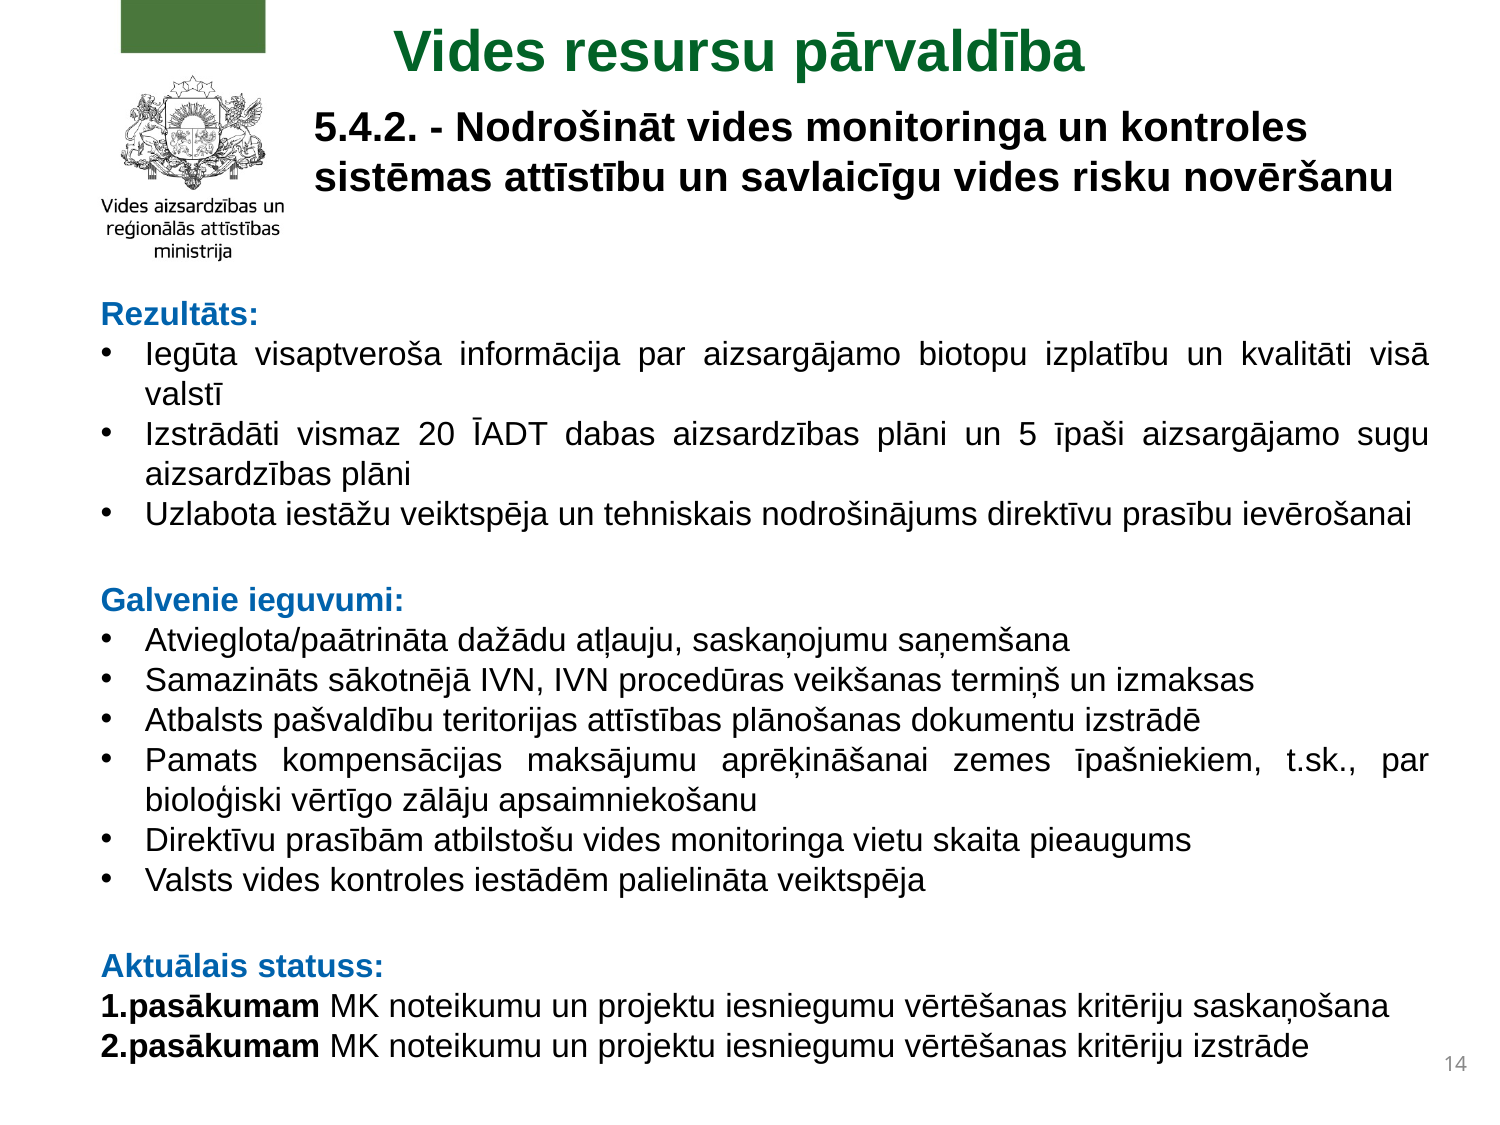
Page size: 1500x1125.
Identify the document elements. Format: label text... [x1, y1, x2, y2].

list Rezultāts: Iegūta visaptveroša informācija par aizsargājamo biotopu izplatību un kvalitāti visā valstī Izstrādāti vismaz 20 ĪADT dabas aizsardzības plāni un 5 īpaši aizsargājamo sugu aizsardzības plāni Uzlabota iestāžu veiktspēja un tehniskais nodrošinājums direktīvu prasību ievērošanai Galvenie ieguvumi: Atvieglota/paātrināta dažādu atļauju, saskaņojumu saņemšana Samazināts sākotnējā IVN, IVN procedūras veikšanas termiņš un izmaksas Atbalsts pašvaldību teritorijas attīstības plānošanas dokumentu izstrādē Pamats kompensācijas maksājumu aprēķināšanai zemes īpašniekiem, t.sk., par bioloģiski vērtīgo zālāju apsaimniekošanu Direktīvu prasībām atbilstošu vides monitoringa vietu skaita pieaugums Valsts vides kontroles iestādēm palielināta veiktspēja Aktuālais statuss: 1.pasākumam MK noteikumu un projektu iesniegumu vērtēšanas kritēriju saskaņošana 2.pasākumam MK noteikumu un projektu iesniegumu vērtēšanas kritēriju izstrāde [84, 284, 1448, 1110]
title 5.4.2. - Nodrošināt vides monitoringa un kontroles sistēmas attīstību un savlaicīgu vides risku novēršanu [298, 91, 1448, 236]
text_box Vides resursu pārvaldība [133, 5, 1346, 93]
slide_number 14 [1408, 1038, 1483, 1089]
picture [48, 0, 338, 321]
